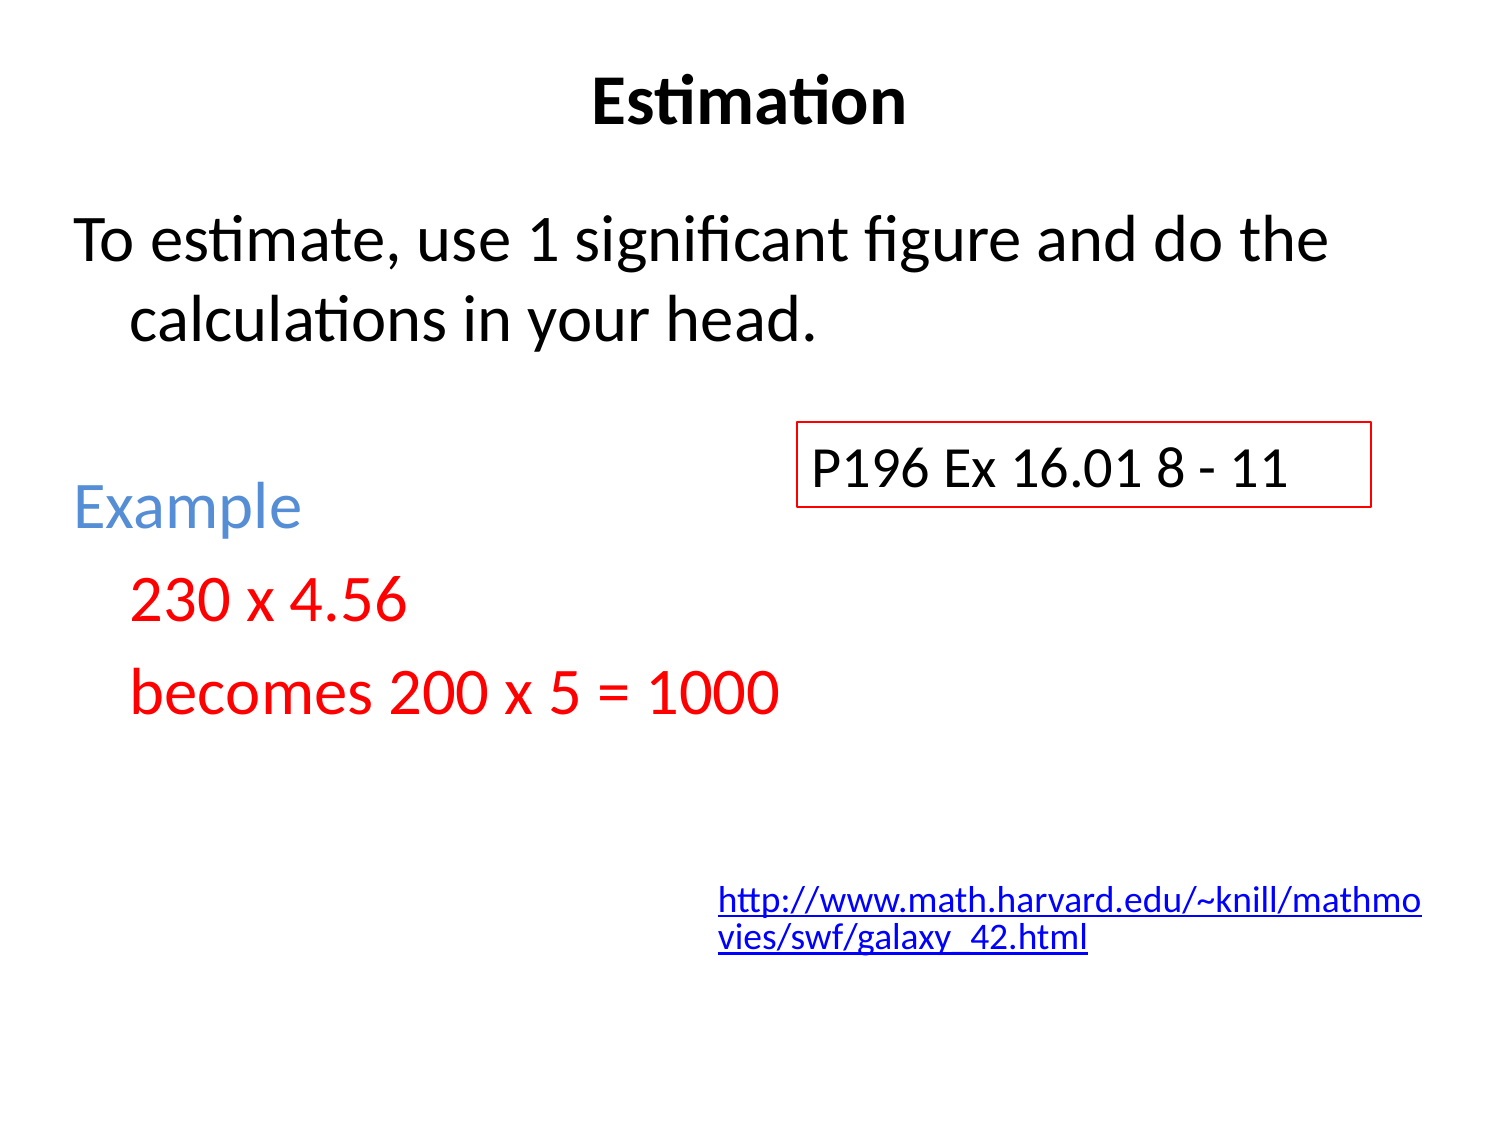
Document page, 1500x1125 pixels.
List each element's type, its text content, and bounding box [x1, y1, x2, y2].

text_box P196 Ex 16.01 8 - 11 [796, 421, 1372, 507]
list To estimate, use 1 significant figure and do the calculations in your head. Example 230 x 4.56 becomes 200 x 5 = 1000 [58, 187, 1409, 930]
title Estimation [75, 45, 1425, 233]
text_box http://www.math.harvard.edu/~knill/mathmovies/swf/galaxy_42.html [703, 867, 1453, 972]
